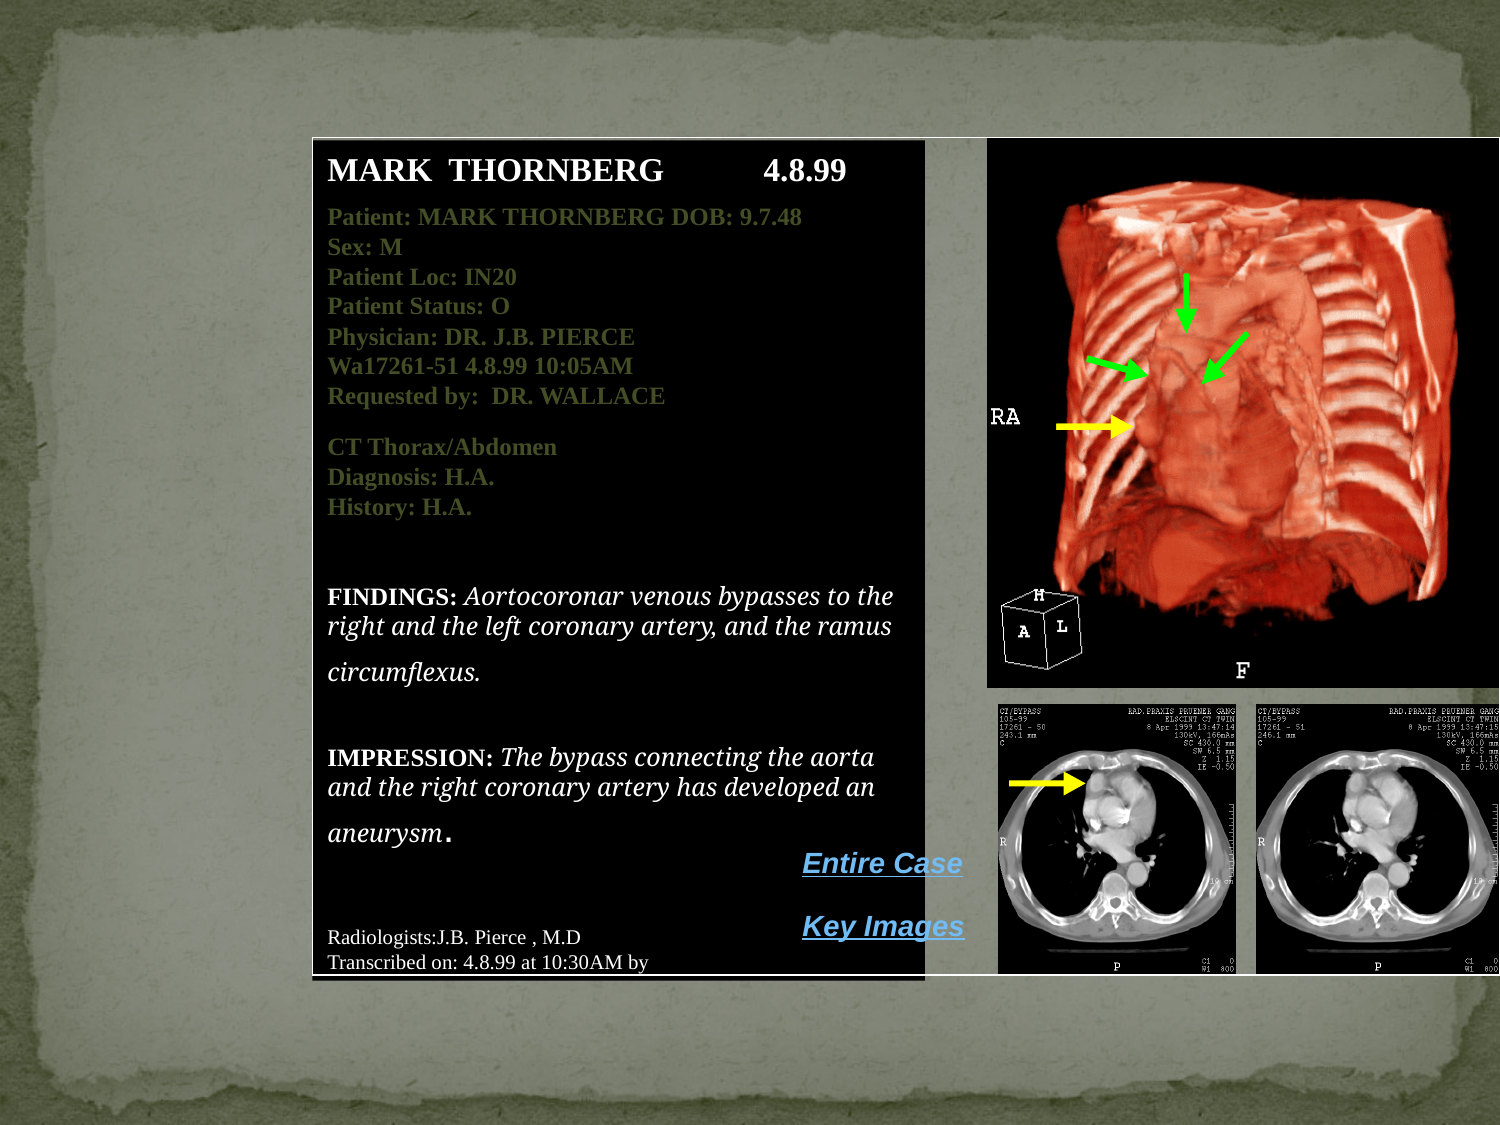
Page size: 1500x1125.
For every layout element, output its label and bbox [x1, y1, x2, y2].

text_box [315, 140, 1497, 973]
